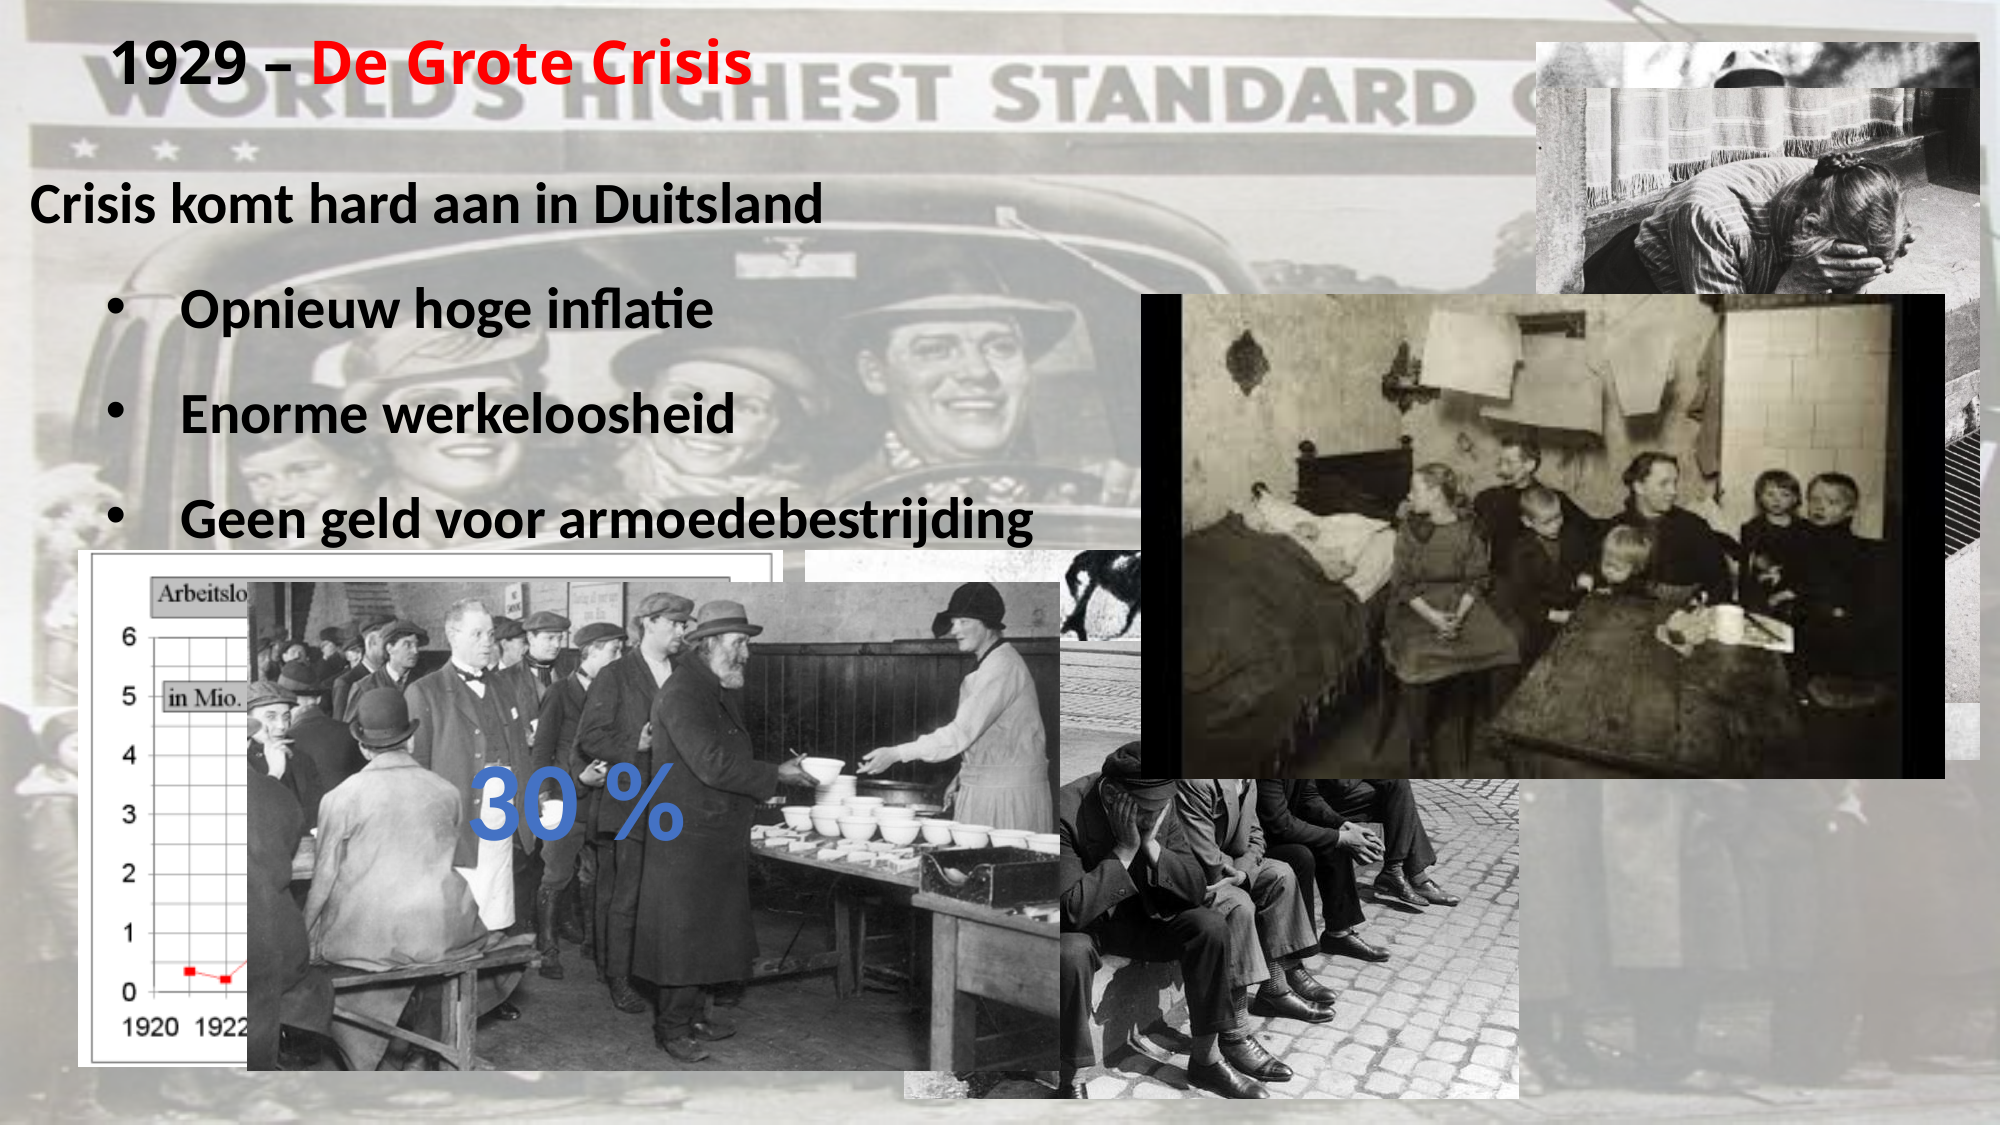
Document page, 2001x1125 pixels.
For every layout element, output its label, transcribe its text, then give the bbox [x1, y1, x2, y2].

title 1929 – De Grote Crisis [94, 25, 1698, 106]
picture [78, 42, 1980, 1099]
text_box Crisis komt hard aan in Duitsland Opnieuw hoge inflatie Enorme werkeloosheid Geen geld voor armoedebestrijding Veel mensen zien geen toekomst meer [15, 122, 1457, 663]
